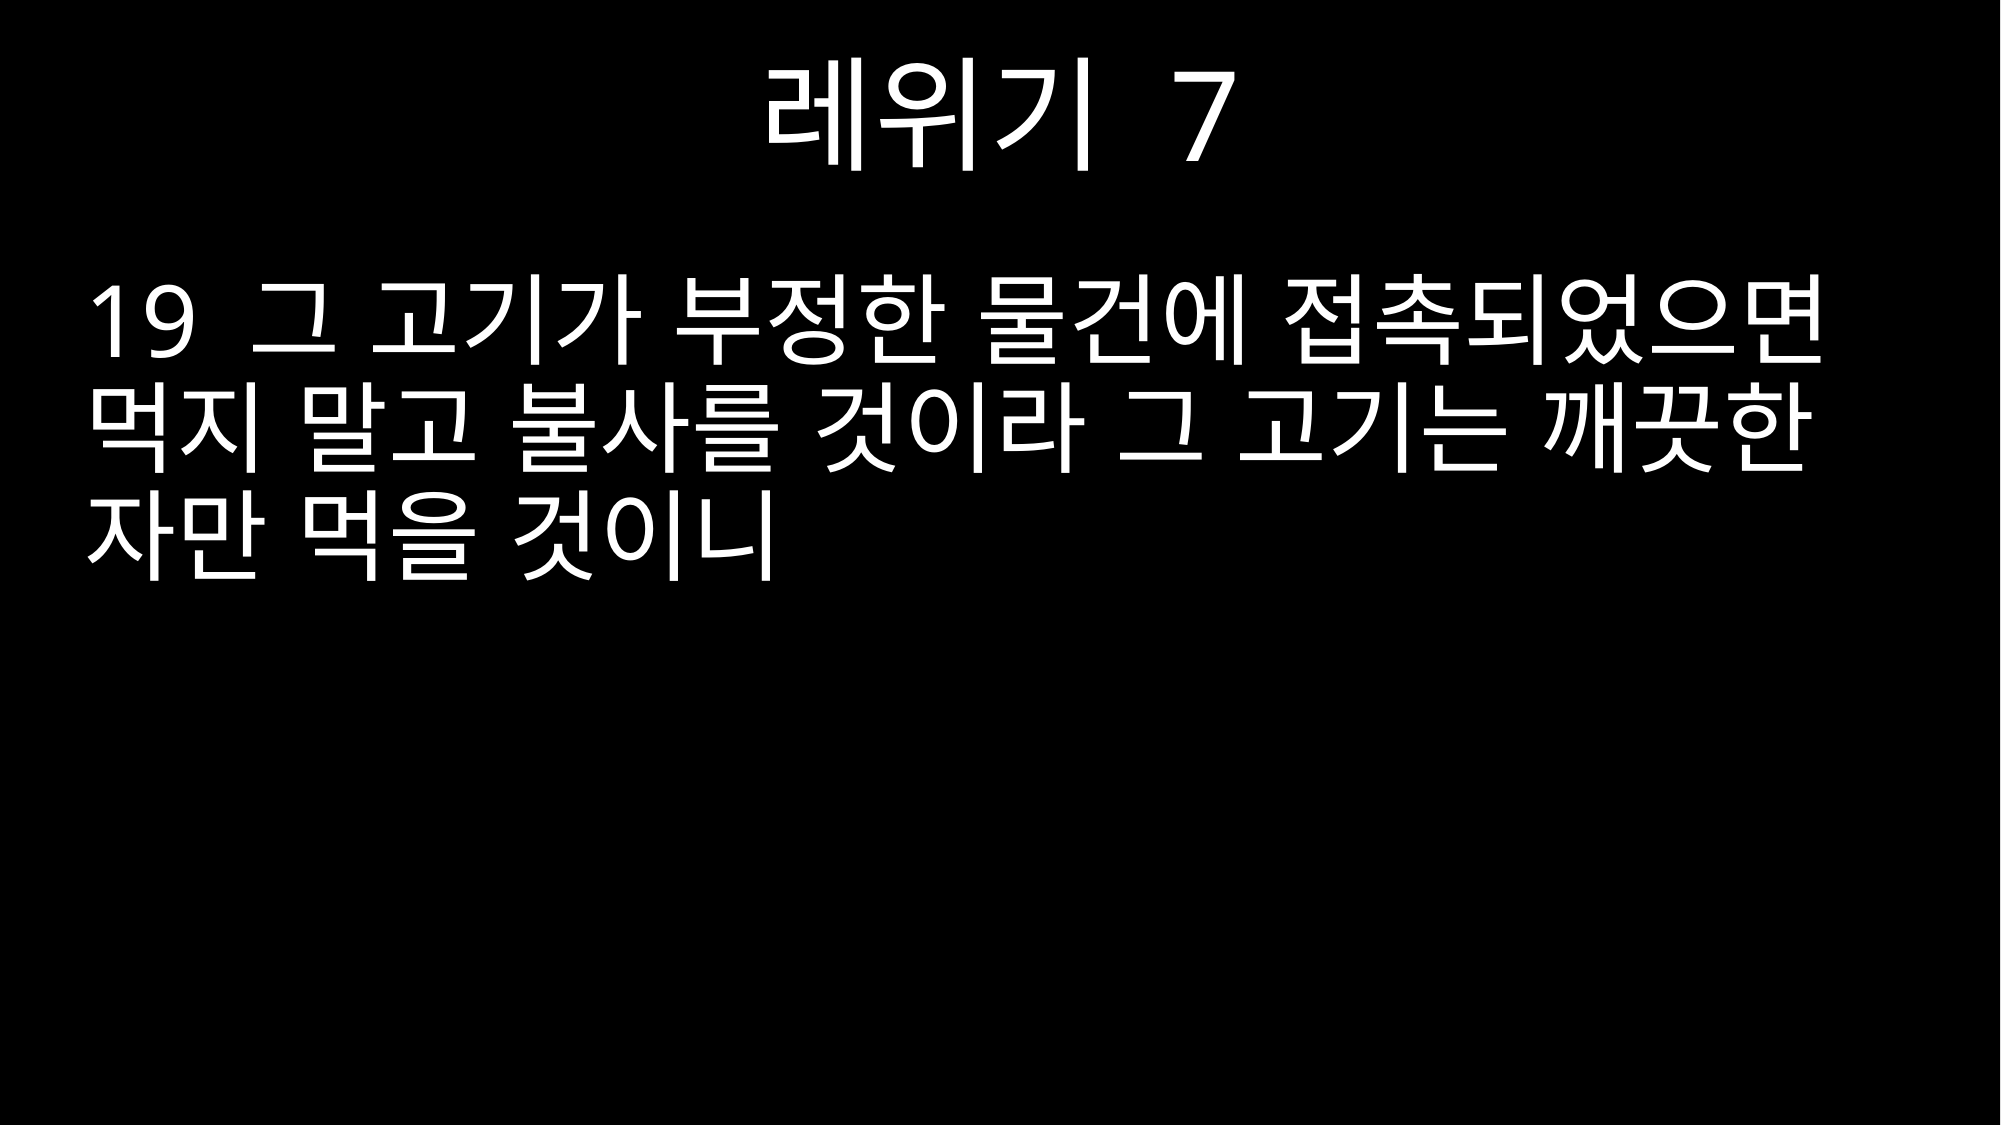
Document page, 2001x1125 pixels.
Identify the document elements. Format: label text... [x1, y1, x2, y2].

list 19 그 고기가 부정한 물건에 접촉되었으면 먹지 말고 불사를 것이라 그 고기는 깨끗한 자만 먹을 것이니 [69, 263, 1953, 423]
footer 레위기 7 [0, 32, 2000, 192]
picture [0, 0, 2001, 1125]
